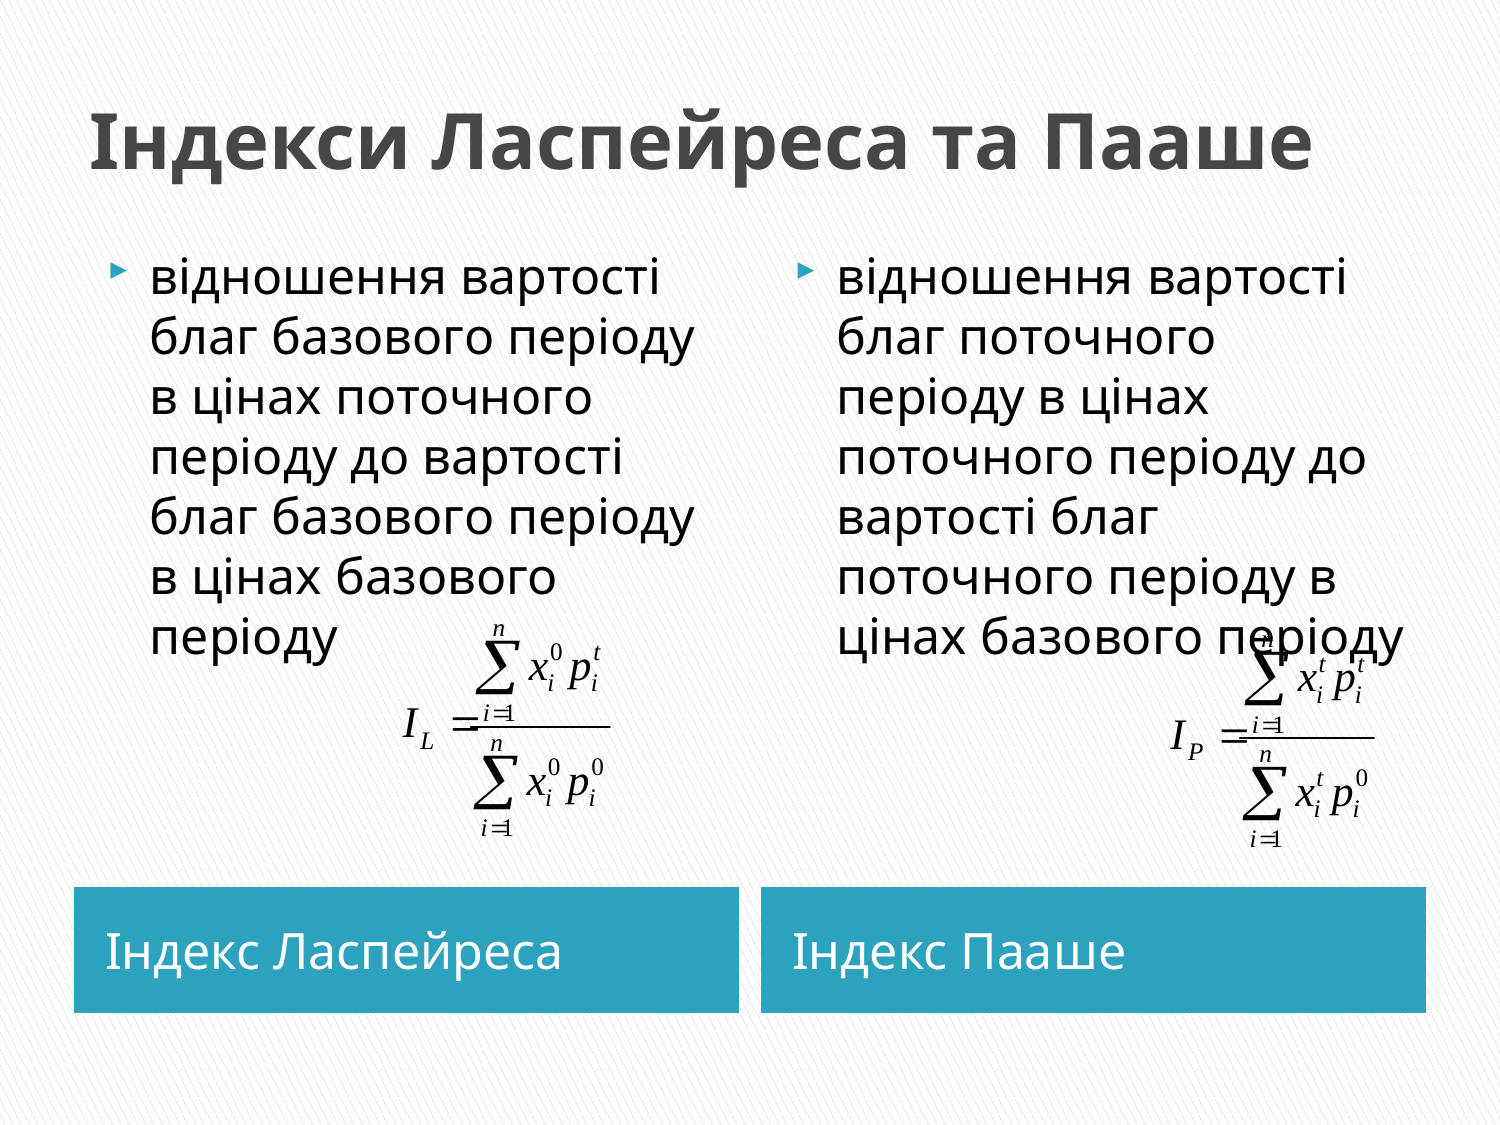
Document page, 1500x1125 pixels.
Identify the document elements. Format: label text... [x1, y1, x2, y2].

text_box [1163, 621, 1382, 856]
list Індекс Ласпейреса [74, 887, 739, 1013]
title Індекси Ласпейреса та Пааше [75, 44, 1425, 233]
list відношення вартості благ поточного періоду в цінах поточного періоду до вартості благ поточного періоду в цінах базового періоду [761, 236, 1425, 884]
list Індекс Пааше [761, 887, 1426, 1013]
list відношення вартості благ базового періоду в цінах поточного періоду до вартості благ базового періоду в цінах базового періоду [75, 236, 738, 884]
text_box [395, 609, 618, 845]
